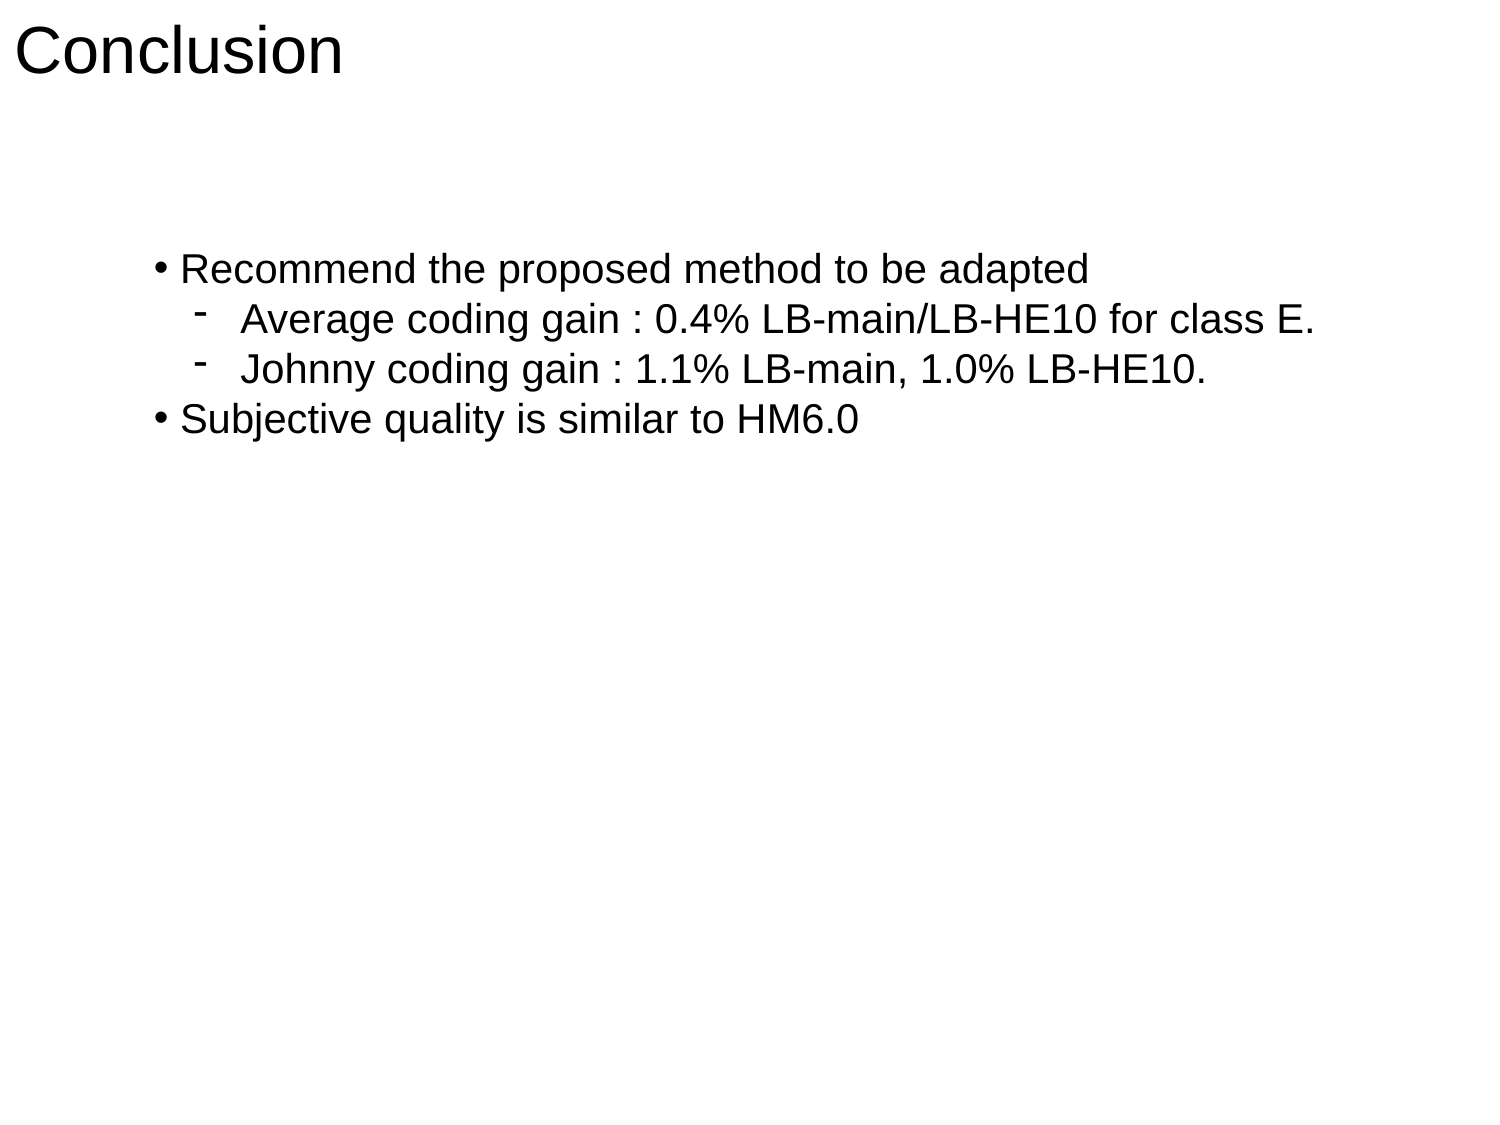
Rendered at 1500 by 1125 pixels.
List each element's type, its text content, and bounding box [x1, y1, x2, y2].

text_box Recommend the proposed method to be adapted Average coding gain : 0.4% LB-main/LB-HE10 for class E. Johnny coding gain : 1.1% LB-main, 1.0% LB-HE10. Subjective quality is similar to HM6.0 [139, 234, 1332, 450]
text_box Conclusion [0, 0, 1500, 95]
